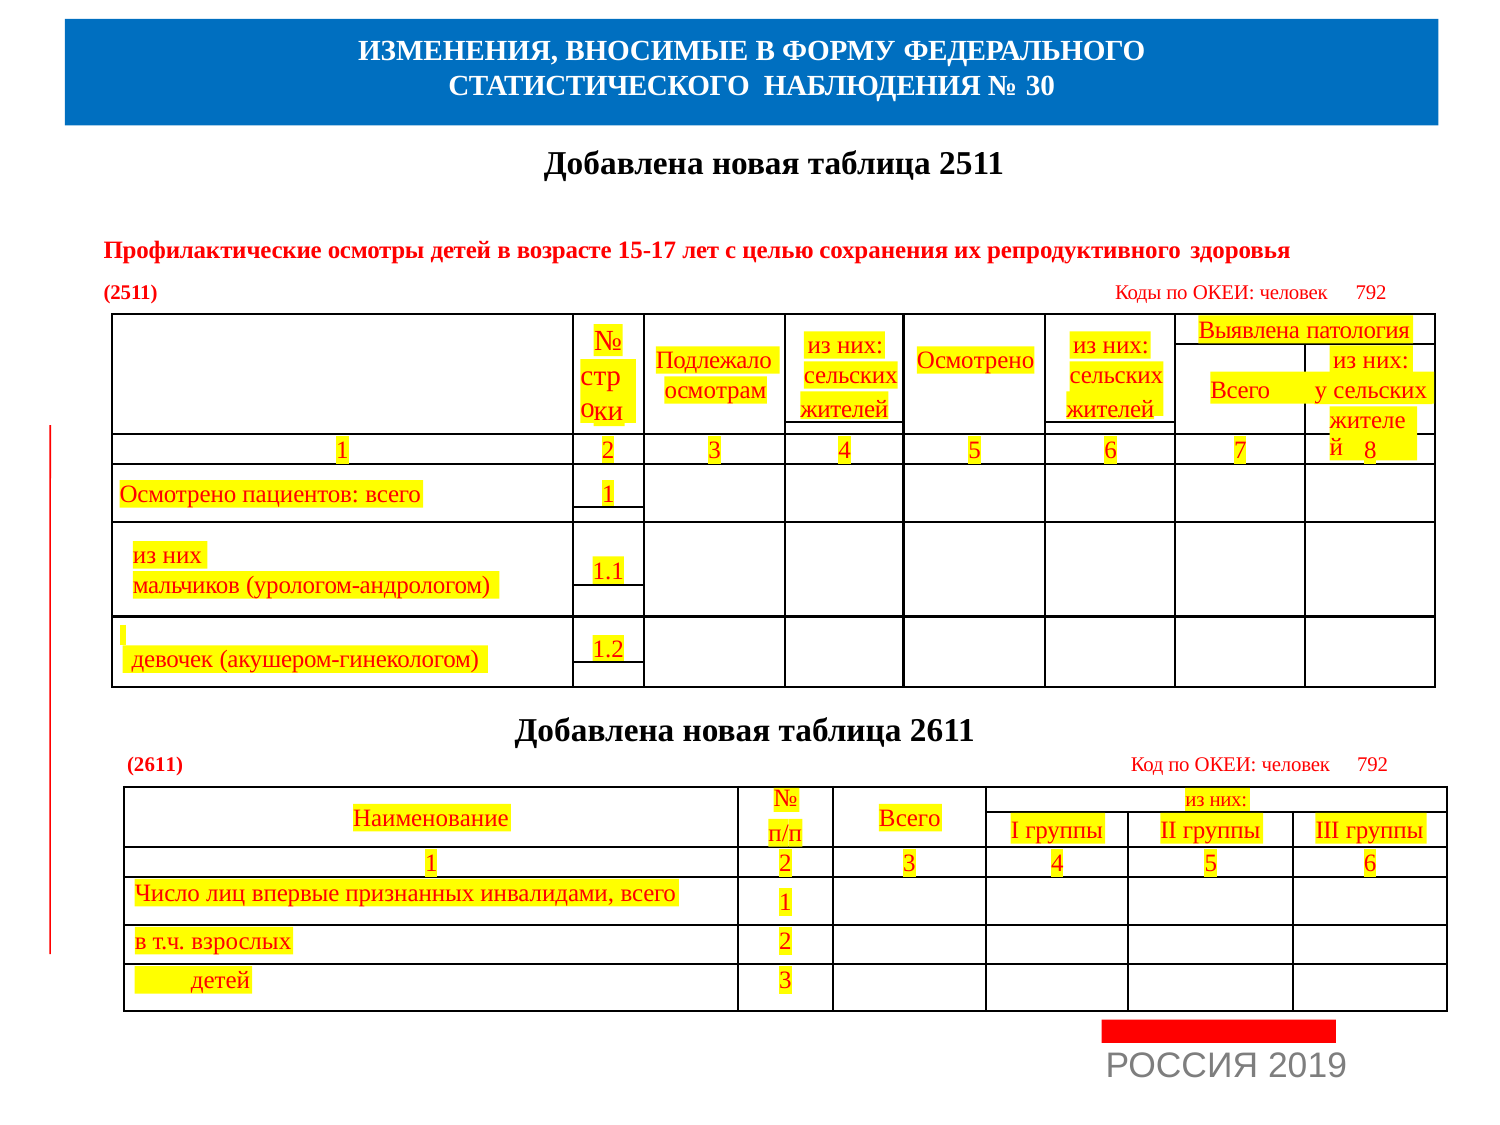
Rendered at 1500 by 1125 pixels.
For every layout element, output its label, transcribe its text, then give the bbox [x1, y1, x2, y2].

text_box Подлежало [655, 346, 780, 374]
text_box жителей [1329, 406, 1418, 461]
text_box Добавлена новая таблица 2611 [512, 706, 1088, 749]
text_box (2611) [125, 748, 190, 776]
text_box 7 [1234, 431, 1305, 464]
text_box детей [134, 966, 253, 994]
text_box 3 [903, 844, 986, 877]
text_box из них [132, 541, 208, 569]
text_box III группы [1315, 812, 1427, 844]
text_box ки [593, 394, 625, 427]
text_box 1 [336, 431, 572, 464]
text_box стро [580, 359, 636, 423]
text_box из них: [1185, 787, 1250, 811]
text_box Всего [878, 803, 942, 832]
text_box 4 [1050, 844, 1127, 877]
text_box 3 [708, 431, 785, 464]
text_box 1 [572, 464, 644, 508]
text_box 6 [1104, 431, 1175, 464]
text_box мальчиков (урологом-андрологом) [132, 571, 500, 599]
text_box п/п [739, 814, 832, 847]
text_box 6 [1363, 844, 1446, 877]
title ИЗМЕНЕНИЯ, ВНОСИМЫЕ В ФОРМУ ФЕДЕРАЛЬНОГО СТАТИСТИЧЕСКОГО НАБЛЮДЕНИЯ № 30 [302, 29, 1201, 139]
text_box осмотрам [664, 376, 767, 404]
text_box 1.1 [572, 521, 644, 585]
text_box 5 [968, 431, 1045, 464]
text_box 1.2 [572, 616, 644, 663]
text_box 4 [838, 431, 903, 464]
text_box 8 [1364, 431, 1435, 464]
text_box Число лиц впервые признанных инвалидами, всего [134, 878, 679, 907]
text_box I группы [1010, 812, 1106, 844]
text_box 1 [779, 883, 832, 916]
text_box Осмотрено [916, 346, 1035, 374]
text_box № [593, 324, 623, 357]
text_box жителей [1045, 314, 1176, 423]
text_box Добавлена новая таблица 2511 Профилактические осмотры детей в возрасте 15-17 лет с целью сохранения их репродуктивного здоровья (2511) Коды по ОКЕИ: человек  792 [101, 139, 1448, 304]
text_box 3 [777, 961, 794, 994]
text_box Осмотрено пациентов: всего [119, 480, 424, 508]
text_box Всего у сельских [1210, 371, 1435, 404]
text_box II группы [1160, 812, 1264, 844]
text_box РОССИЯ 2019 [1103, 1042, 1349, 1085]
text_box Выявлена патология [1198, 315, 1414, 344]
text_box 2 [601, 431, 643, 464]
text_box № [773, 787, 800, 812]
text_box из них: [1329, 345, 1413, 371]
text_box [64, 18, 1439, 126]
text_box Код по ОКЕИ: человек  792 [1128, 748, 1407, 776]
text_box девочек (акушером-гинекологом) [122, 645, 488, 673]
text_box в т.ч. взрослых [134, 926, 294, 955]
text_box 2 [779, 922, 832, 955]
text_box 2 [779, 844, 832, 877]
text_box 1 [424, 844, 440, 877]
text_box 5 [1204, 844, 1293, 877]
text_box жителей [785, 314, 904, 423]
text_box Наименование [353, 803, 511, 832]
